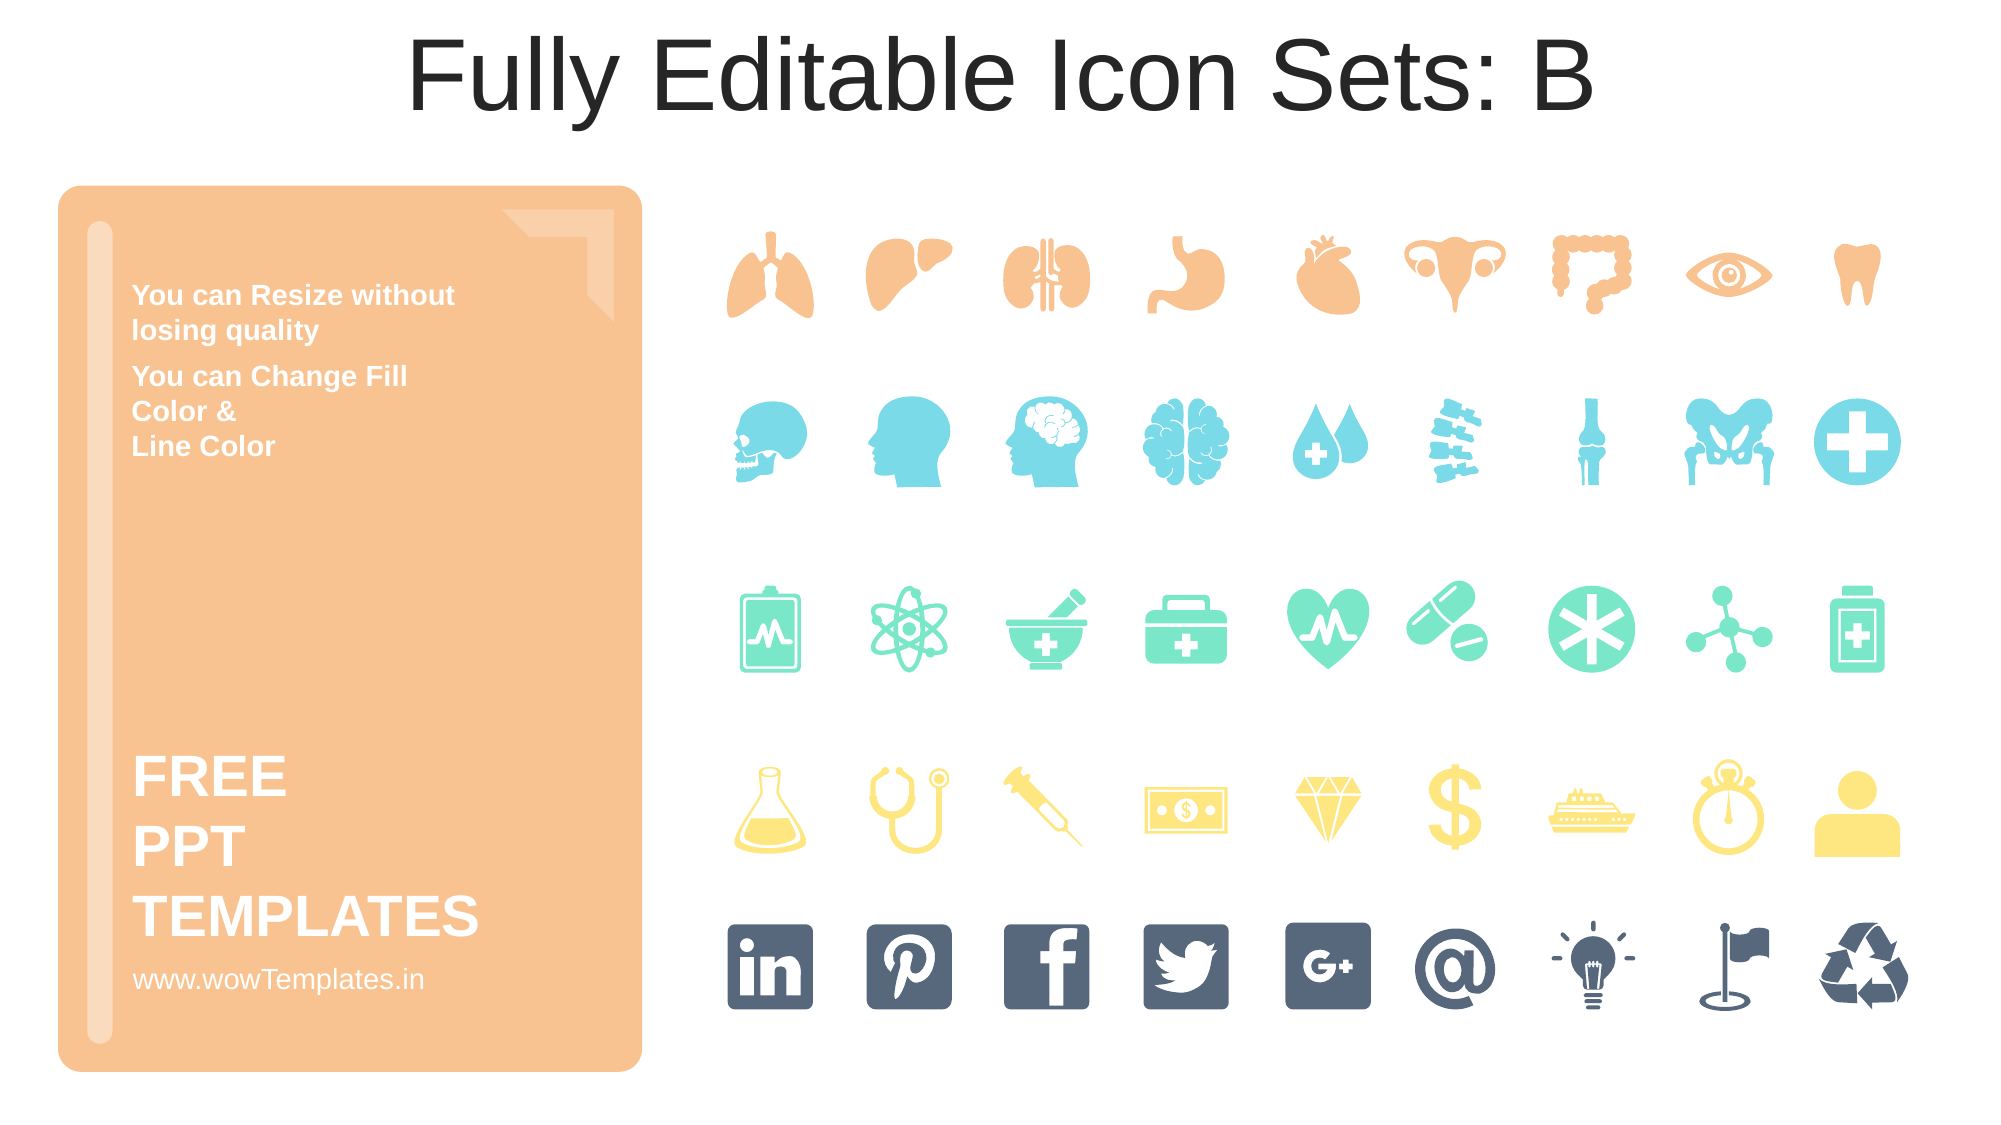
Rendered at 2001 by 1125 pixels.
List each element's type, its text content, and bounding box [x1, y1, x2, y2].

text_box [1559, 931, 1571, 943]
text_box [1405, 579, 1477, 646]
text_box [1146, 235, 1226, 315]
text_box [1812, 397, 1902, 487]
text_box [1413, 927, 1497, 1011]
text_box [1547, 787, 1637, 834]
text_box [1698, 921, 1771, 1012]
text_box [1144, 593, 1228, 625]
list Fully Editable Icon Sets: B [53, 20, 1952, 140]
text_box [1293, 775, 1364, 844]
text_box [725, 230, 815, 320]
text_box [1002, 237, 1092, 313]
text_box [1829, 584, 1886, 674]
text_box [733, 765, 808, 855]
text_box [1569, 935, 1617, 1011]
text_box [1291, 400, 1370, 481]
text_box [1144, 786, 1229, 835]
text_box [1576, 397, 1607, 487]
text_box [1550, 233, 1633, 316]
text_box [865, 923, 953, 1011]
text_box [1547, 584, 1637, 674]
text_box [1286, 587, 1371, 671]
text_box [1295, 233, 1362, 316]
text_box [1813, 813, 1902, 858]
text_box [1836, 769, 1878, 811]
text_box [1590, 919, 1597, 933]
text_box [1004, 395, 1089, 489]
text_box [1284, 921, 1372, 1011]
text_box [1004, 587, 1089, 671]
text_box [1691, 758, 1766, 856]
text_box [1427, 763, 1483, 851]
text_box [1623, 955, 1637, 962]
text_box [868, 765, 951, 855]
text_box [732, 400, 809, 484]
text_box [1616, 931, 1628, 943]
text_box [864, 237, 954, 312]
text_box [1833, 242, 1882, 308]
text_box [1683, 397, 1776, 487]
text_box [738, 584, 802, 674]
text_box [1141, 397, 1231, 487]
text_box [1403, 235, 1507, 316]
text_box [1550, 955, 1564, 962]
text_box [1428, 398, 1482, 486]
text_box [868, 396, 951, 488]
text_box [1449, 622, 1489, 663]
text_box [1003, 923, 1091, 1011]
text_box [1002, 765, 1085, 848]
text_box [1818, 921, 1910, 1013]
text_box [726, 923, 814, 1011]
text_box [1144, 626, 1228, 665]
text_box [1684, 584, 1774, 674]
text_box [869, 584, 949, 674]
text_box [1684, 251, 1775, 299]
text_box [1142, 923, 1230, 1011]
